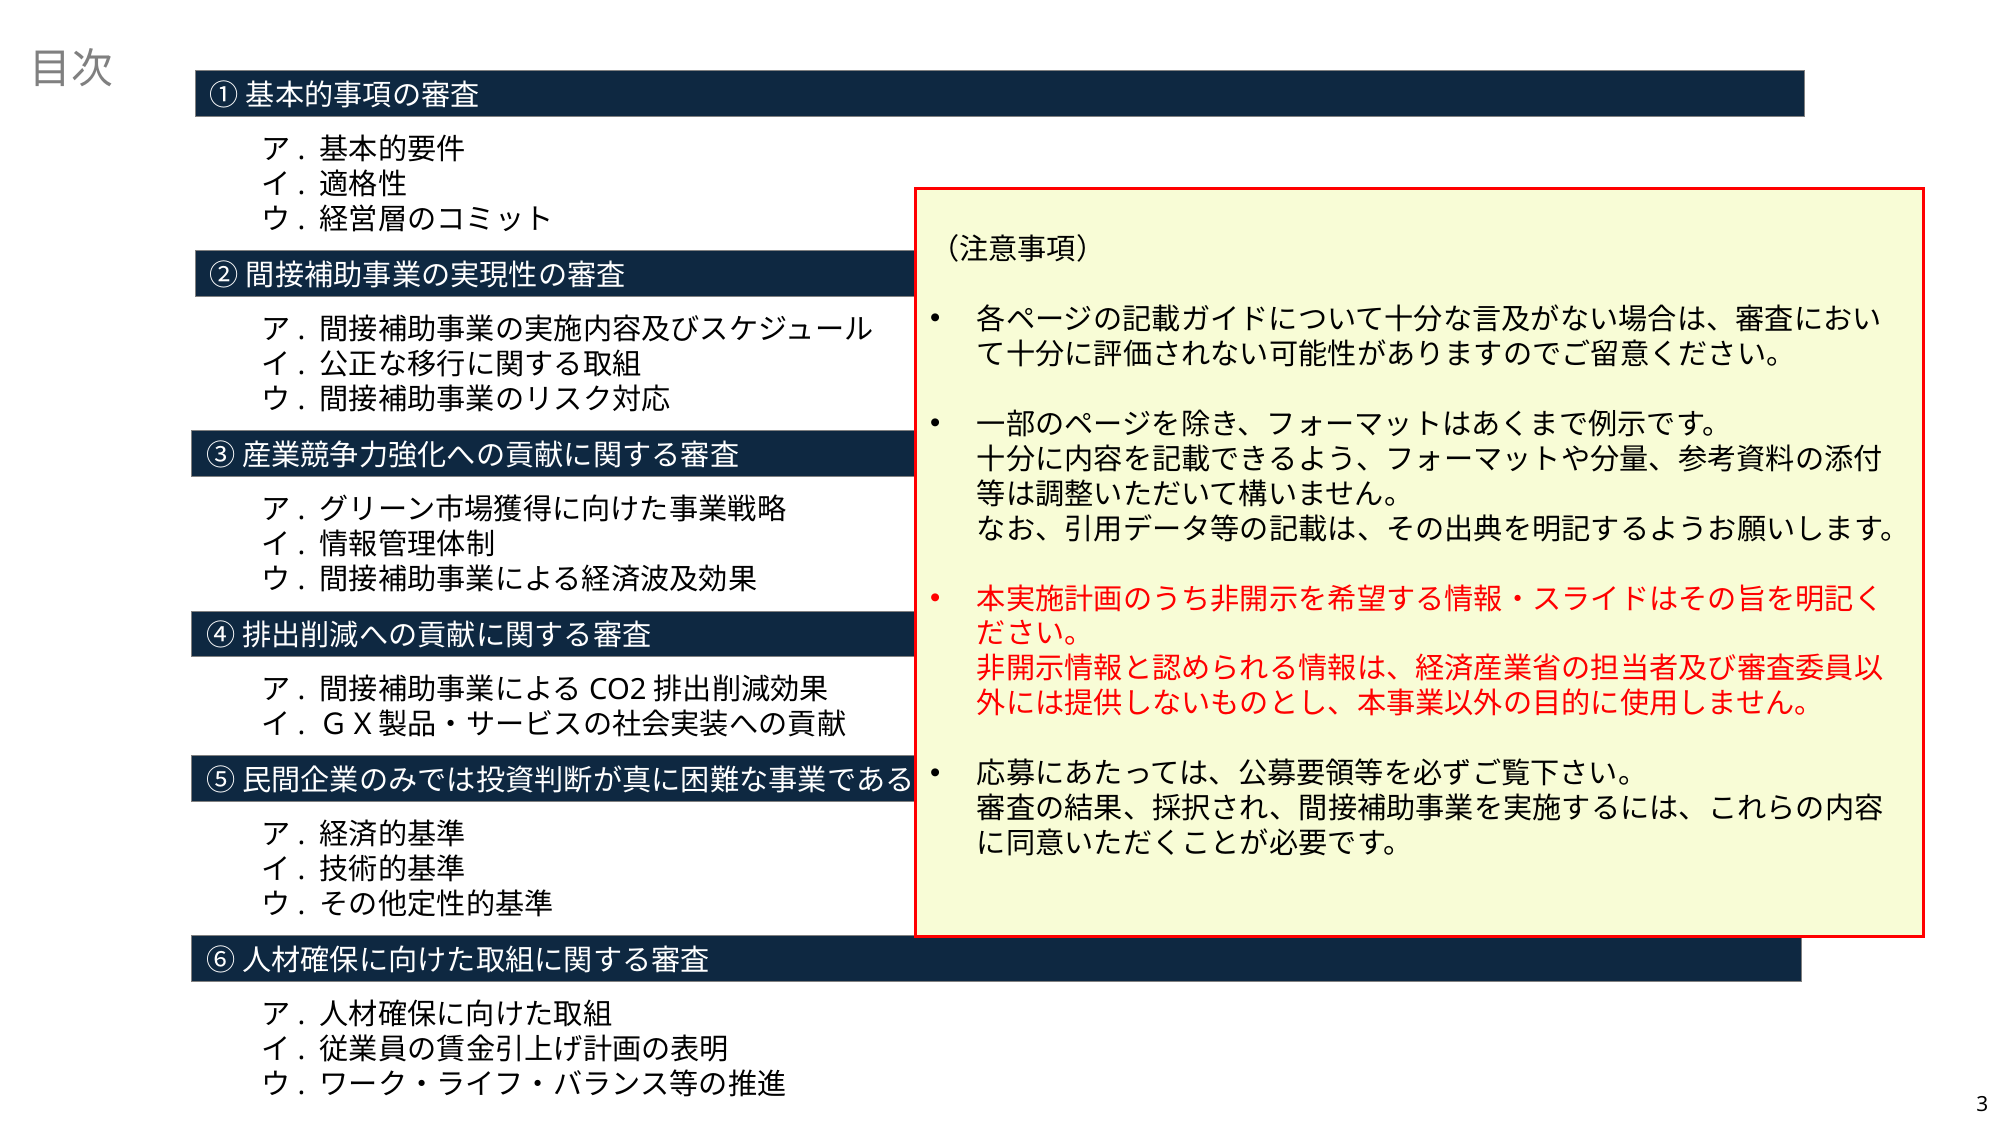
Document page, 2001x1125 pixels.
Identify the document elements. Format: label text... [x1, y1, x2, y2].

text_box ④排出削減への貢献に関する審査 [191, 611, 914, 657]
text_box ③産業競争力強化への貢献に関する審査 [191, 430, 914, 477]
text_box ⑤民間企業のみでは投資判断が真に困難な事業であることに関する審査 [191, 755, 914, 802]
text_box ア. 人材確保に向けた取組 イ. 従業員の賃金引上げ計画の表明 ウ. ワーク・ライフ・バランス等の推進 [246, 988, 1155, 1108]
text_box ア. グリーン市場獲得に向けた事業戦略 イ. 情報管理体制 ウ. 間接補助事業による経済波及効果 [246, 483, 1155, 603]
text_box 目次 [29, 47, 1802, 94]
text_box ア. 間接補助事業によるCO2排出削減効果 イ. ＧＸ製品・サービスの社会実装への貢献 [246, 663, 1155, 748]
text_box ①基本的事項の審査 [195, 70, 1805, 117]
text_box ⑥人材確保に向けた取組に関する審査 [191, 935, 1802, 982]
text_box ②間接補助事業の実現性の審査 [195, 250, 914, 297]
text_box ア. 基本的要件 イ. 適格性 ウ. 経営層のコミット [246, 122, 1155, 243]
text_box （注意事項） 各ページの記載ガイドについて十分な言及がない場合は、審査において十分に評価されない可能性がありますのでご留意ください。 一部のページを除き、フォーマットはあくまで例示です。 十分に内容を記載できるよう、フォーマットや分量、参考資料の添付等は調整いただいて構いません。 なお、引用データ等の記載は、その出典を明記するようお願いします。 本実施計画のうち非開示を希望する情報・スライドはその旨を明記ください。 非開示情報と認められる情報は、経済産業省の担当者及び審査委員以外には提供しないものとし、本事業以外の目的に使用しません。 応募にあたっては、公募要領等を必ずご覧下さい。 審査の結果、採択され、間接補助事業を実施するには、これらの内容に同意いただくことが必要です。 [914, 187, 1925, 938]
text_box ア. 経済的基準 イ. 技術的基準 ウ. その他定性的基準 [246, 807, 1155, 928]
text_box ア. 間接補助事業の実施内容及びスケジュール イ. 公正な移行に関する取組 ウ. 間接補助事業のリスク対応 [246, 303, 1155, 423]
